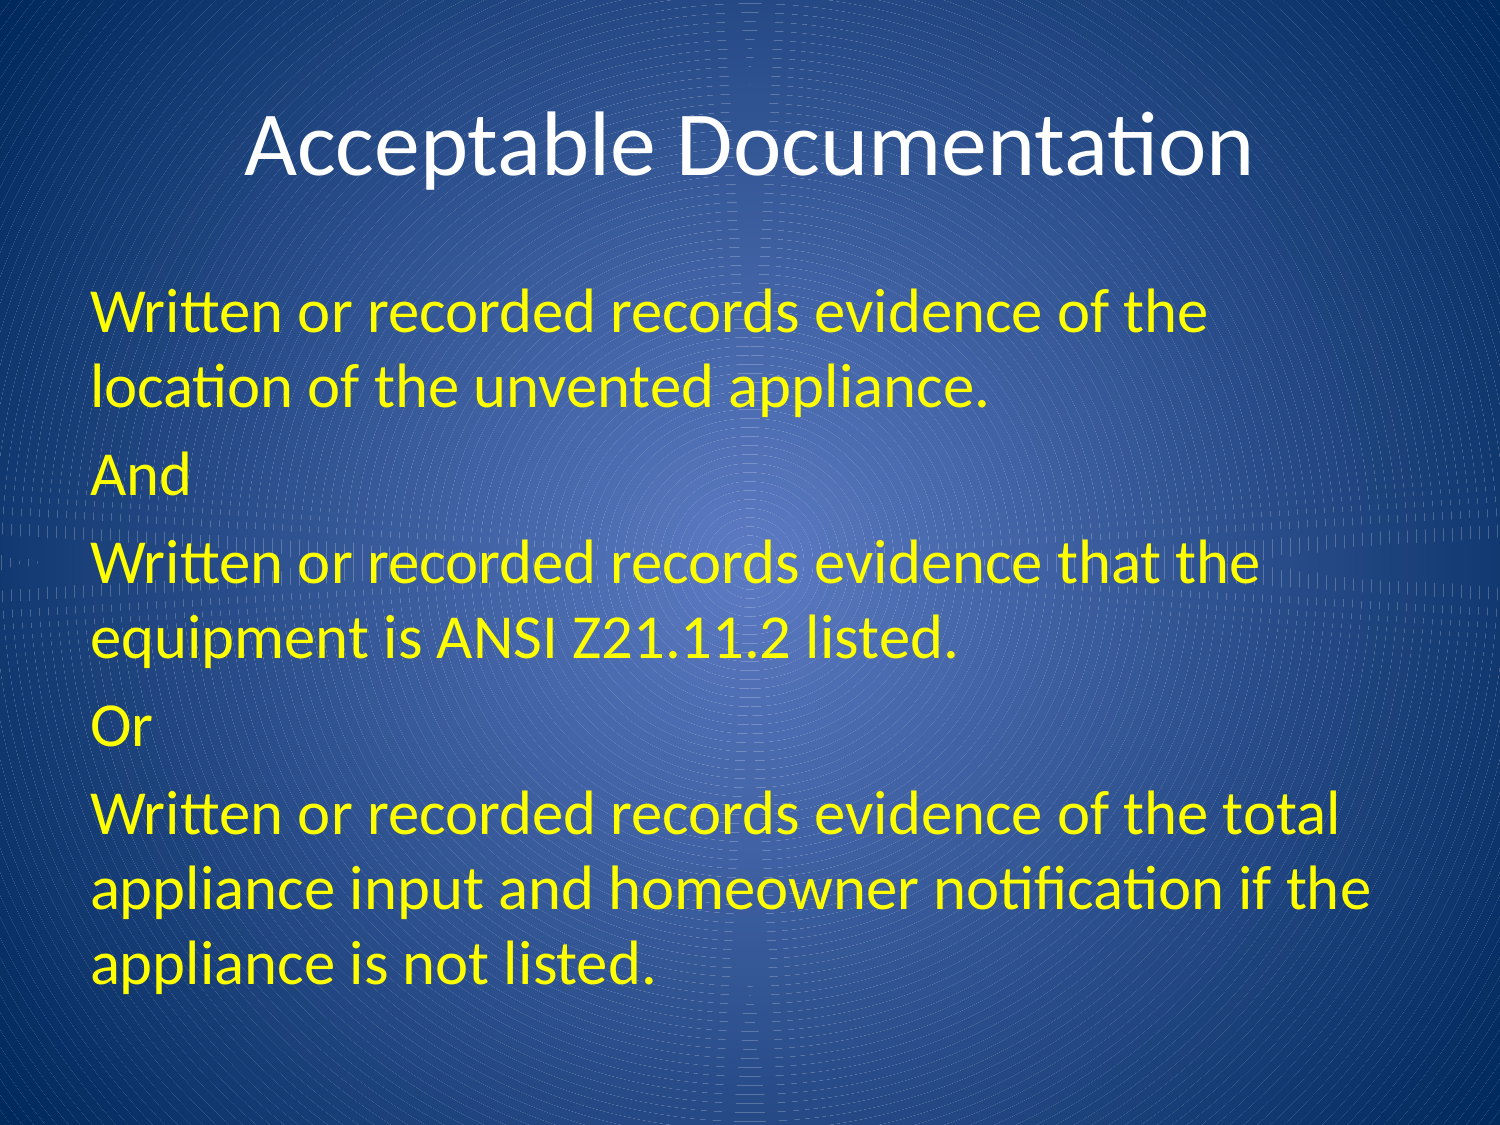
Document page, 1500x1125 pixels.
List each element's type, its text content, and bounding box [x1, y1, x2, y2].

list Written or recorded records evidence of the location of the unvented appliance. And Written or recorded records evidence that the equipment is ANSI Z21.11.2 listed. Or Written or recorded records evidence of the total appliance input and homeowner notification if the appliance is not listed. [75, 262, 1425, 1005]
title Acceptable Documentation [75, 45, 1425, 233]
